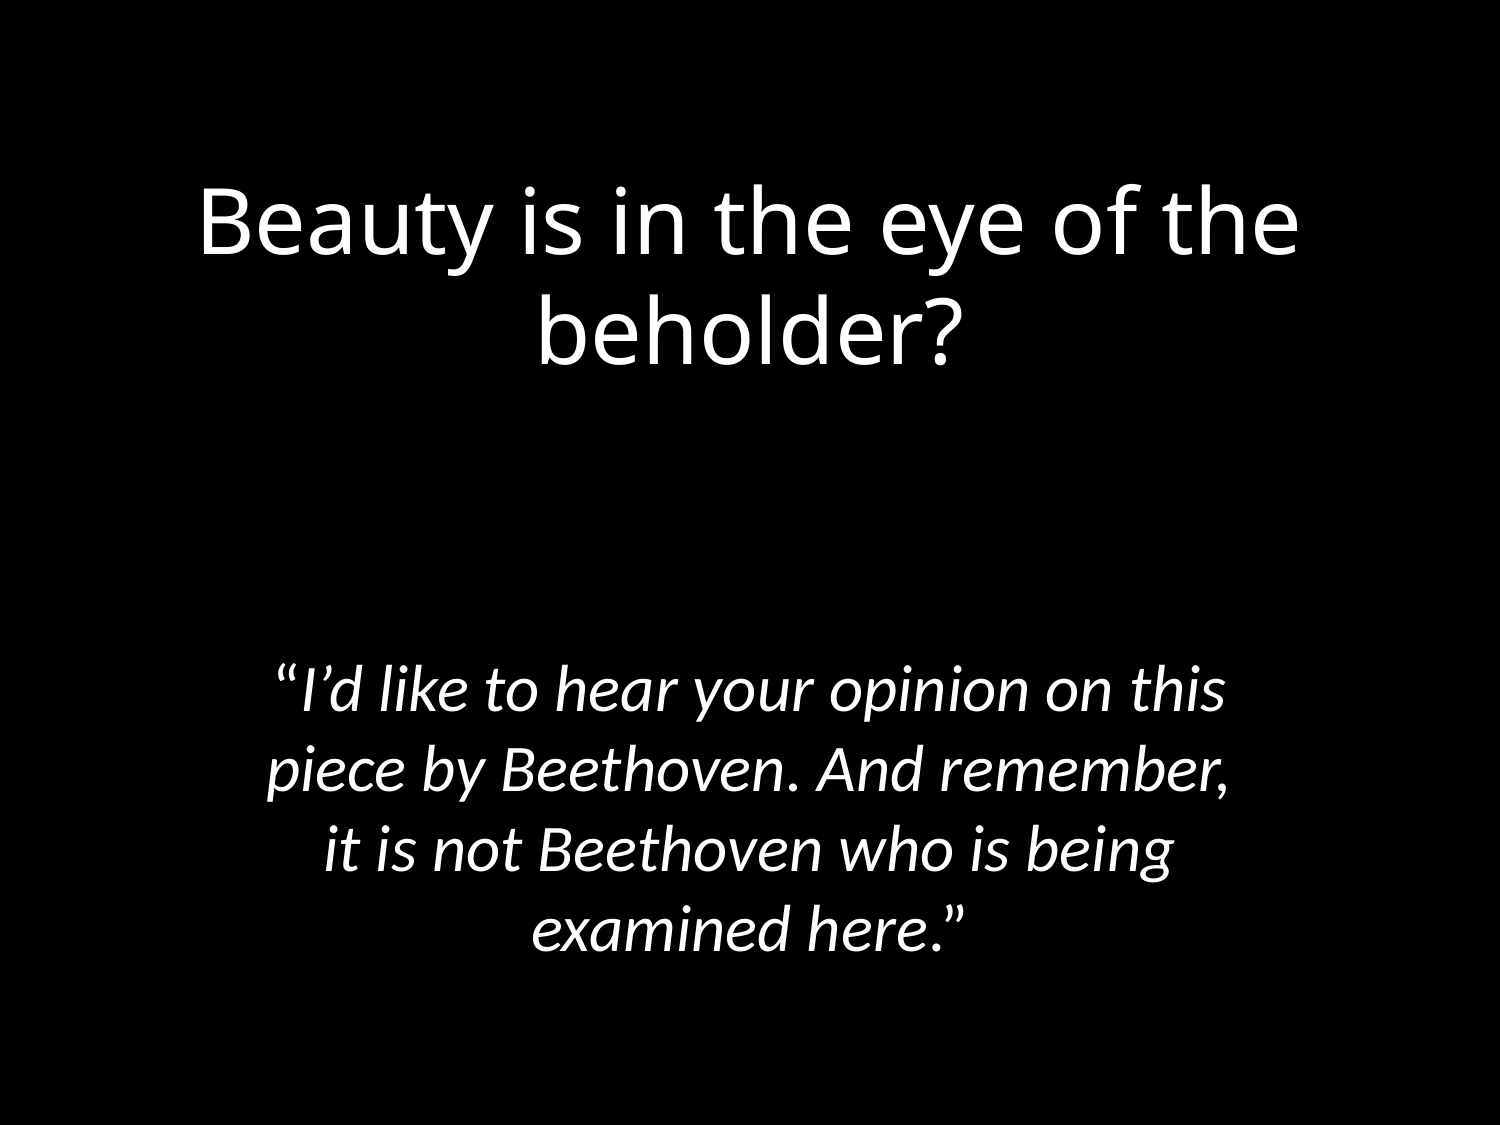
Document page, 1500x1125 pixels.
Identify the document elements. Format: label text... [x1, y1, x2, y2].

title Beauty is in the eye of the beholder? [112, 78, 1388, 468]
subtitle “I’d like to hear your opinion on this piece by Beethoven. And remember, it is not Beethoven who is being examined here.” [225, 637, 1275, 1094]
